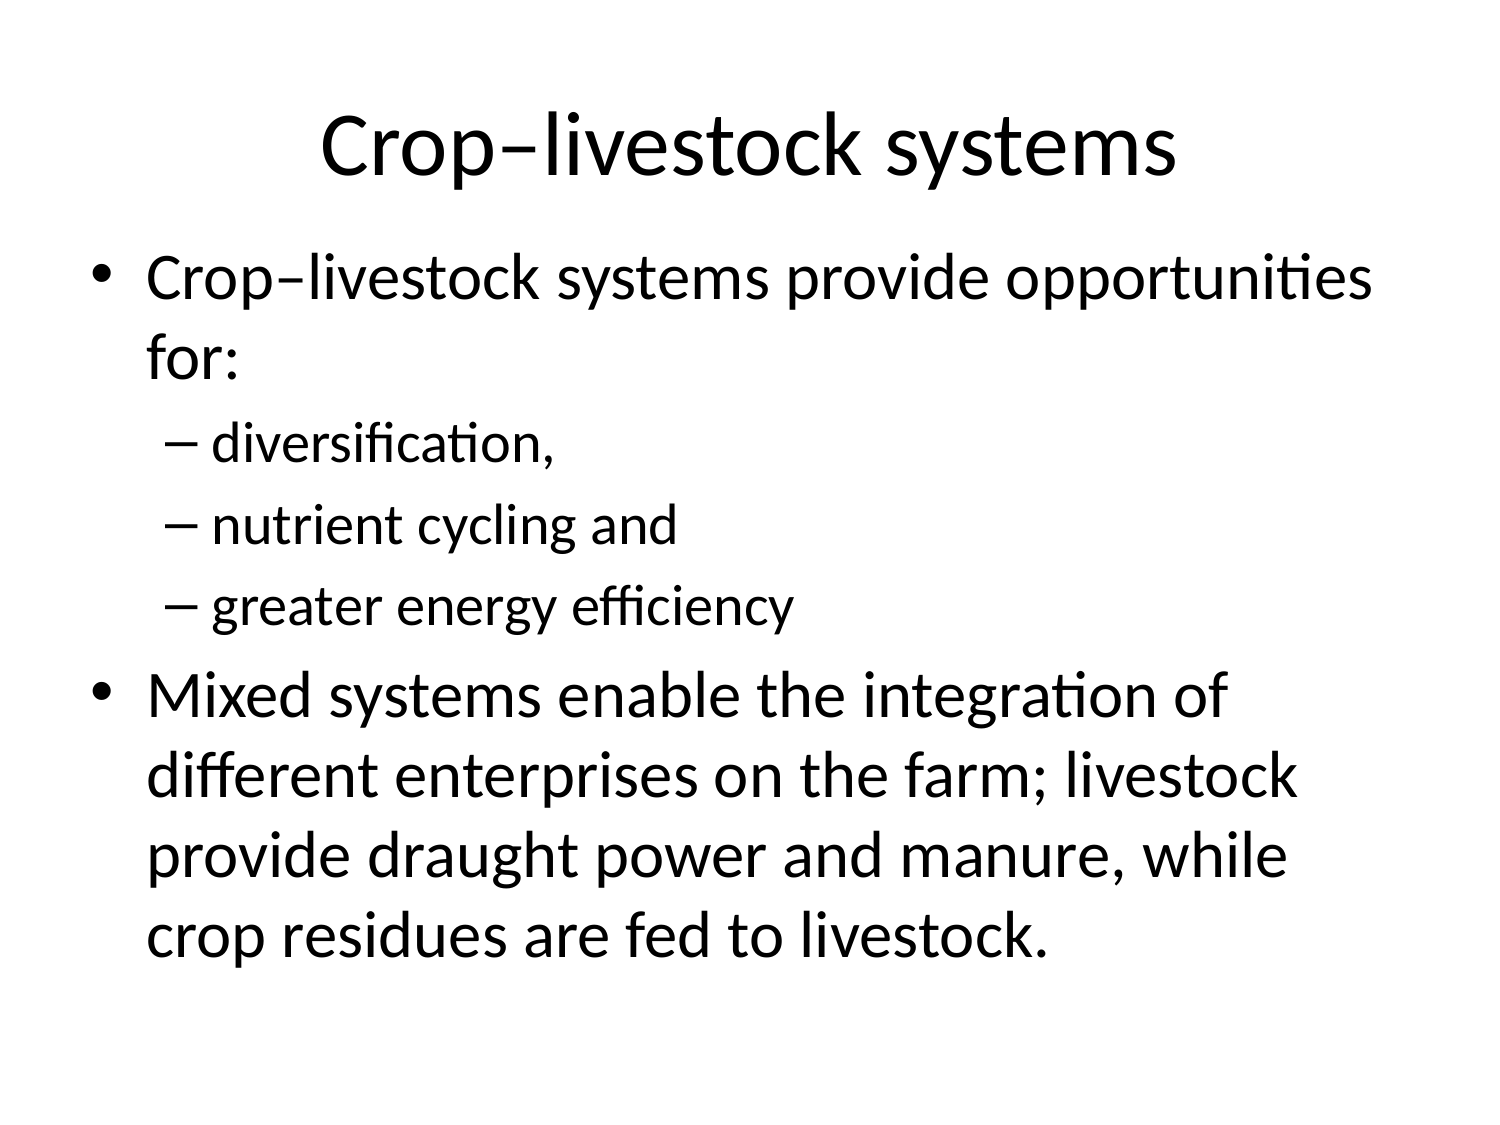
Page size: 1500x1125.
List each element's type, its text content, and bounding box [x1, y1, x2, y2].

list Crop–livestock systems provide opportunities for: diversification, nutrient cycling and greater energy efficiency Mixed systems enable the integration of different enterprises on the farm; livestock provide draught power and manure, while crop residues are fed to livestock. [75, 224, 1425, 1005]
title Crop–livestock systems [75, 45, 1425, 224]
